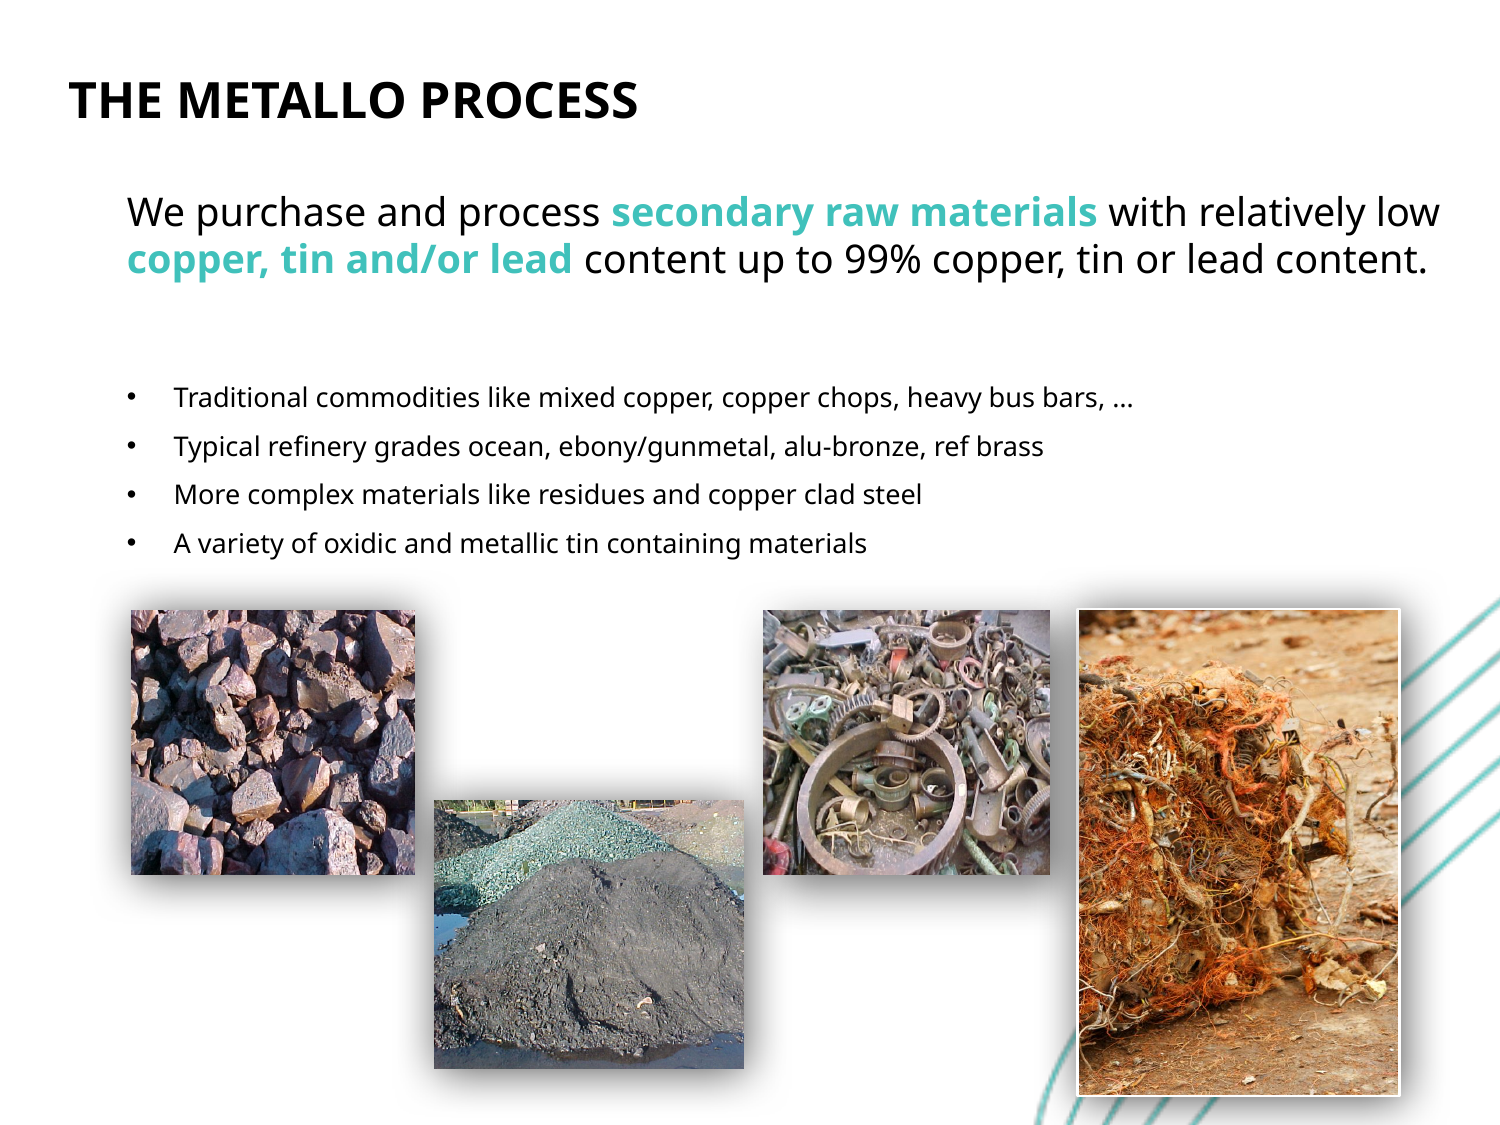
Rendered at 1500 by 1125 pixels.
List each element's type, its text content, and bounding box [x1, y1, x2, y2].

text_box We purchase and process secondary raw materials with relatively low copper, tin and/or lead content up to 99% copper, tin or lead content. [112, 179, 1478, 290]
picture [434, 610, 1500, 1125]
picture [131, 610, 415, 875]
title The Metallo process [53, 43, 1307, 161]
text_box Traditional commodities like mixed copper, copper chops, heavy bus bars, … Typical refinery grades ocean, ebony/gunmetal, alu-bronze, ref brass More complex materials like residues and copper clad steel A variety of oxidic and metallic tin containing materials [112, 356, 1270, 567]
